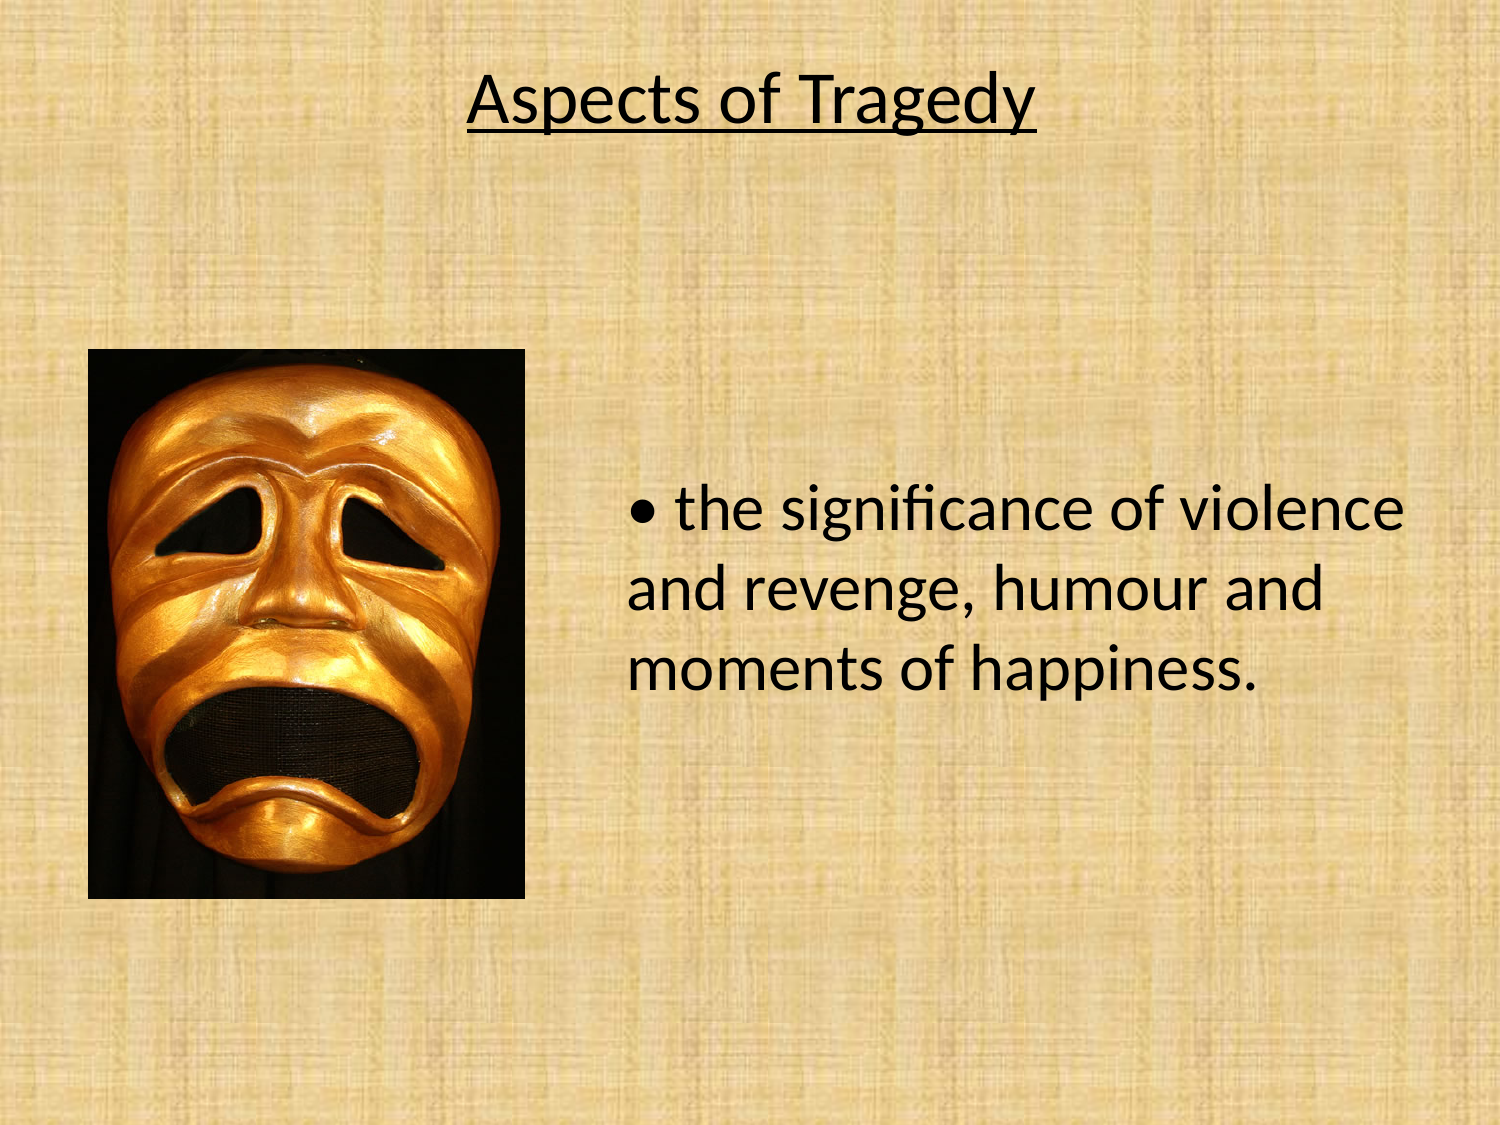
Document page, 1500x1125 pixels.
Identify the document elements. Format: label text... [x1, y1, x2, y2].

title Aspects of Tragedy [76, 0, 1427, 188]
text_box • the significance of violence and revenge, humour and moments of happiness. [611, 456, 1468, 711]
picture [0, 0, 1500, 1125]
